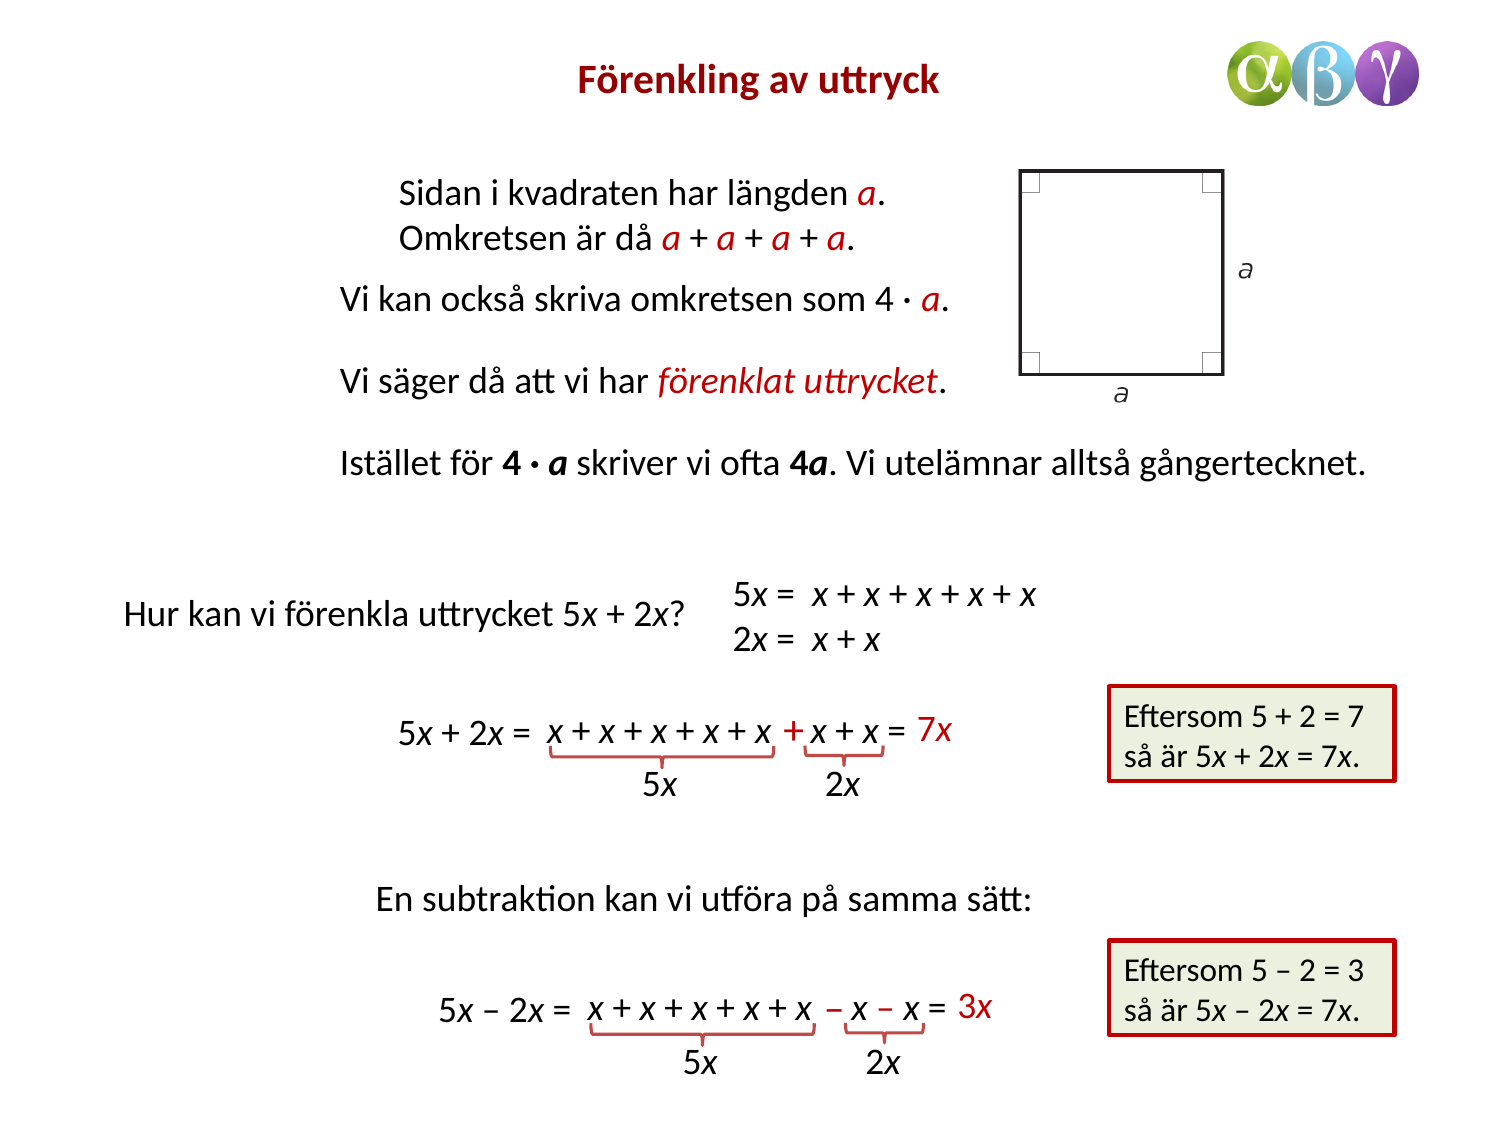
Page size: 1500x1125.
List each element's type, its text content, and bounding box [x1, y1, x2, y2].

text_box x + x + x + x + x [572, 975, 809, 1036]
text_box Eftersom 5 – 2 = 3 så är 5x – 2x = 7x. [1107, 938, 1397, 1037]
text_box 5x [667, 1029, 758, 1090]
text_box x – x = [836, 975, 973, 1036]
text_box En subtraktion kan vi utföra på samma sätt: [360, 866, 1187, 926]
text_box [844, 1022, 925, 1044]
picture [1227, 41, 1419, 106]
text_box [804, 745, 884, 767]
text_box 2x [810, 752, 892, 812]
text_box 5x + 2x = [382, 700, 568, 760]
text_box Vi säger då att vi har förenklat uttrycket. [325, 348, 983, 409]
text_box x + x + x + x + x [532, 698, 768, 758]
text_box – [809, 973, 870, 1039]
text_box 2x [850, 1029, 932, 1090]
text_box Eftersom 5 + 2 = 7 så är 5x + 2x = 7x. [1107, 684, 1397, 783]
text_box Sidan i kvadraten har längden a. Omkretsen är då a + a + a + a. [384, 160, 924, 266]
text_box 5x = x + x + x + x + x [717, 562, 1327, 622]
text_box 5x – 2x = [423, 977, 608, 1038]
text_box 7x [902, 696, 977, 757]
picture [1002, 150, 1277, 416]
text_box Vi kan också skriva omkretsen som 4 · a. [325, 266, 983, 327]
text_box Istället för 4 · a skriver vi ofta 4a. Vi utelämnar alltså gångertecknet. [325, 430, 1409, 491]
text_box + [768, 696, 830, 761]
text_box [549, 745, 775, 758]
text_box 2x = x + x [717, 606, 953, 666]
text_box 5x [627, 752, 717, 812]
text_box x + x = [795, 698, 932, 758]
text_box Hur kan vi förenkla uttrycket 5x + 2x? [108, 581, 717, 642]
text_box 3x [942, 973, 1017, 1034]
text_box Förenkling av uttryck [553, 44, 977, 110]
text_box [590, 1023, 816, 1036]
